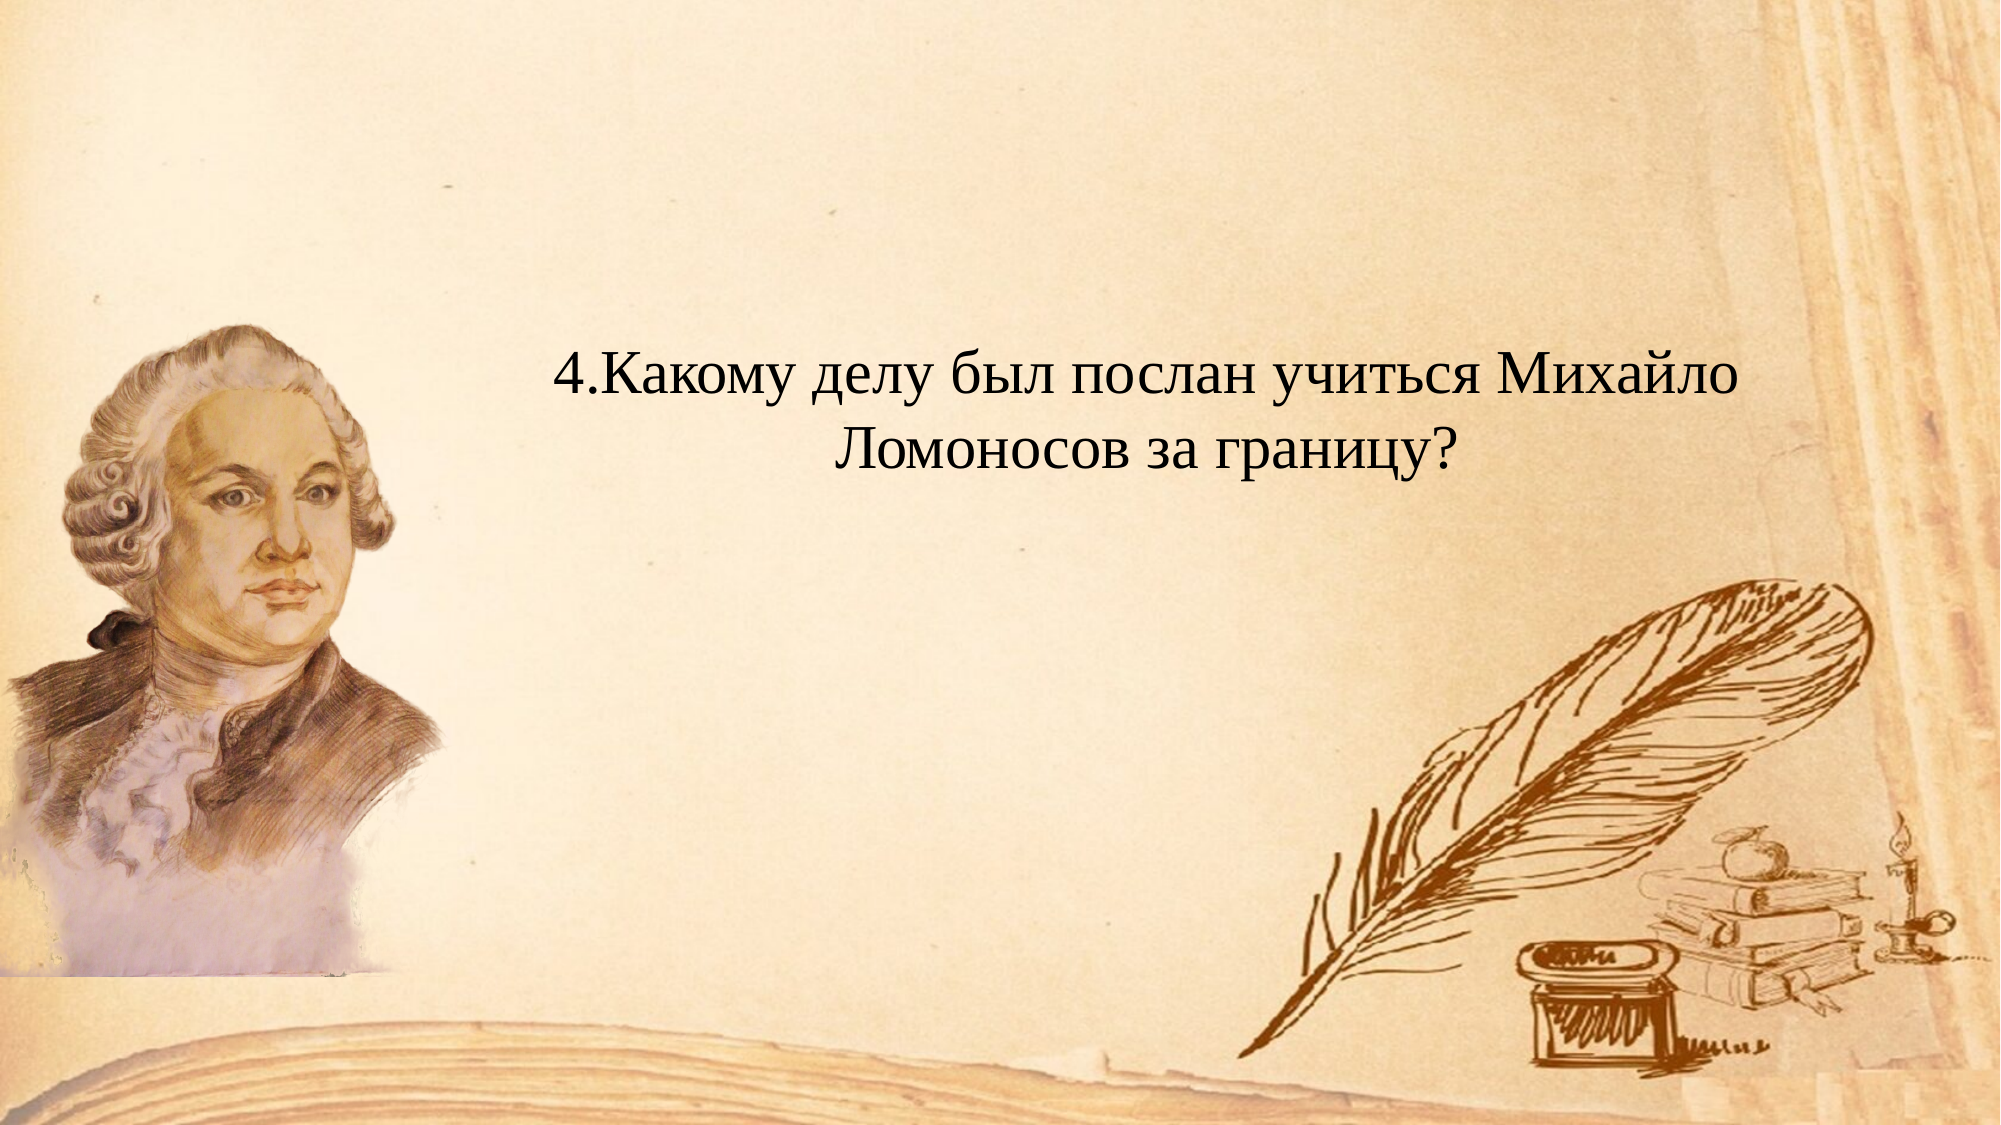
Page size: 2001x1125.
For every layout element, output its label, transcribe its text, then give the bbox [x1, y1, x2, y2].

title 4.Какому делу был послан учиться Михайло Ломоносов за границу? [447, 153, 1848, 660]
picture [0, 0, 2001, 1125]
